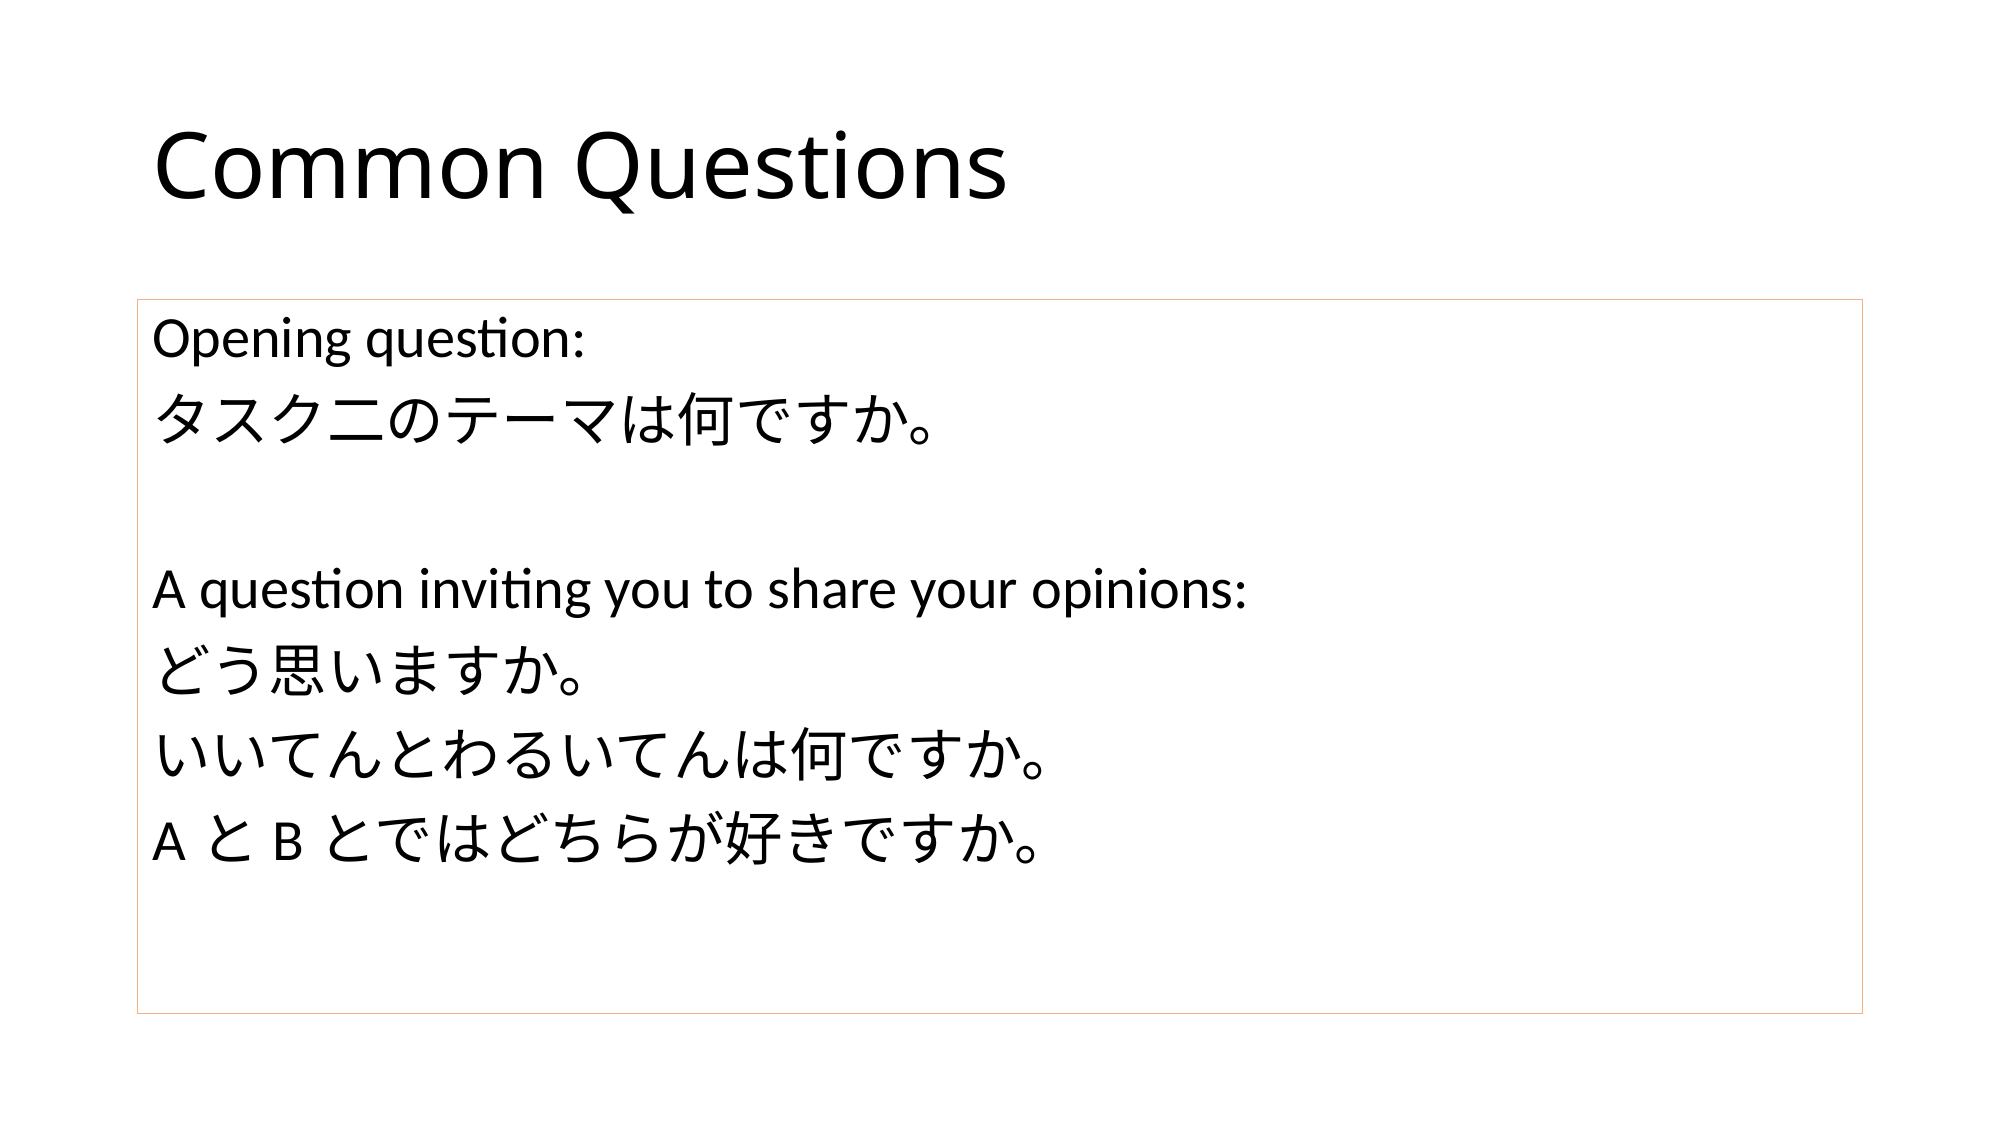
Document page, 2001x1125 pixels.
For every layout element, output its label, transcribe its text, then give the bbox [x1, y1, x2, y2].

title Common Questions [137, 59, 1863, 278]
list Opening question: タスク二のテーマは何ですか。 A question inviting you to share your opinions: どう思いますか。 いいてんとわるいてんは何ですか。 AとBとではどちらが好きですか。 [137, 299, 1863, 1014]
